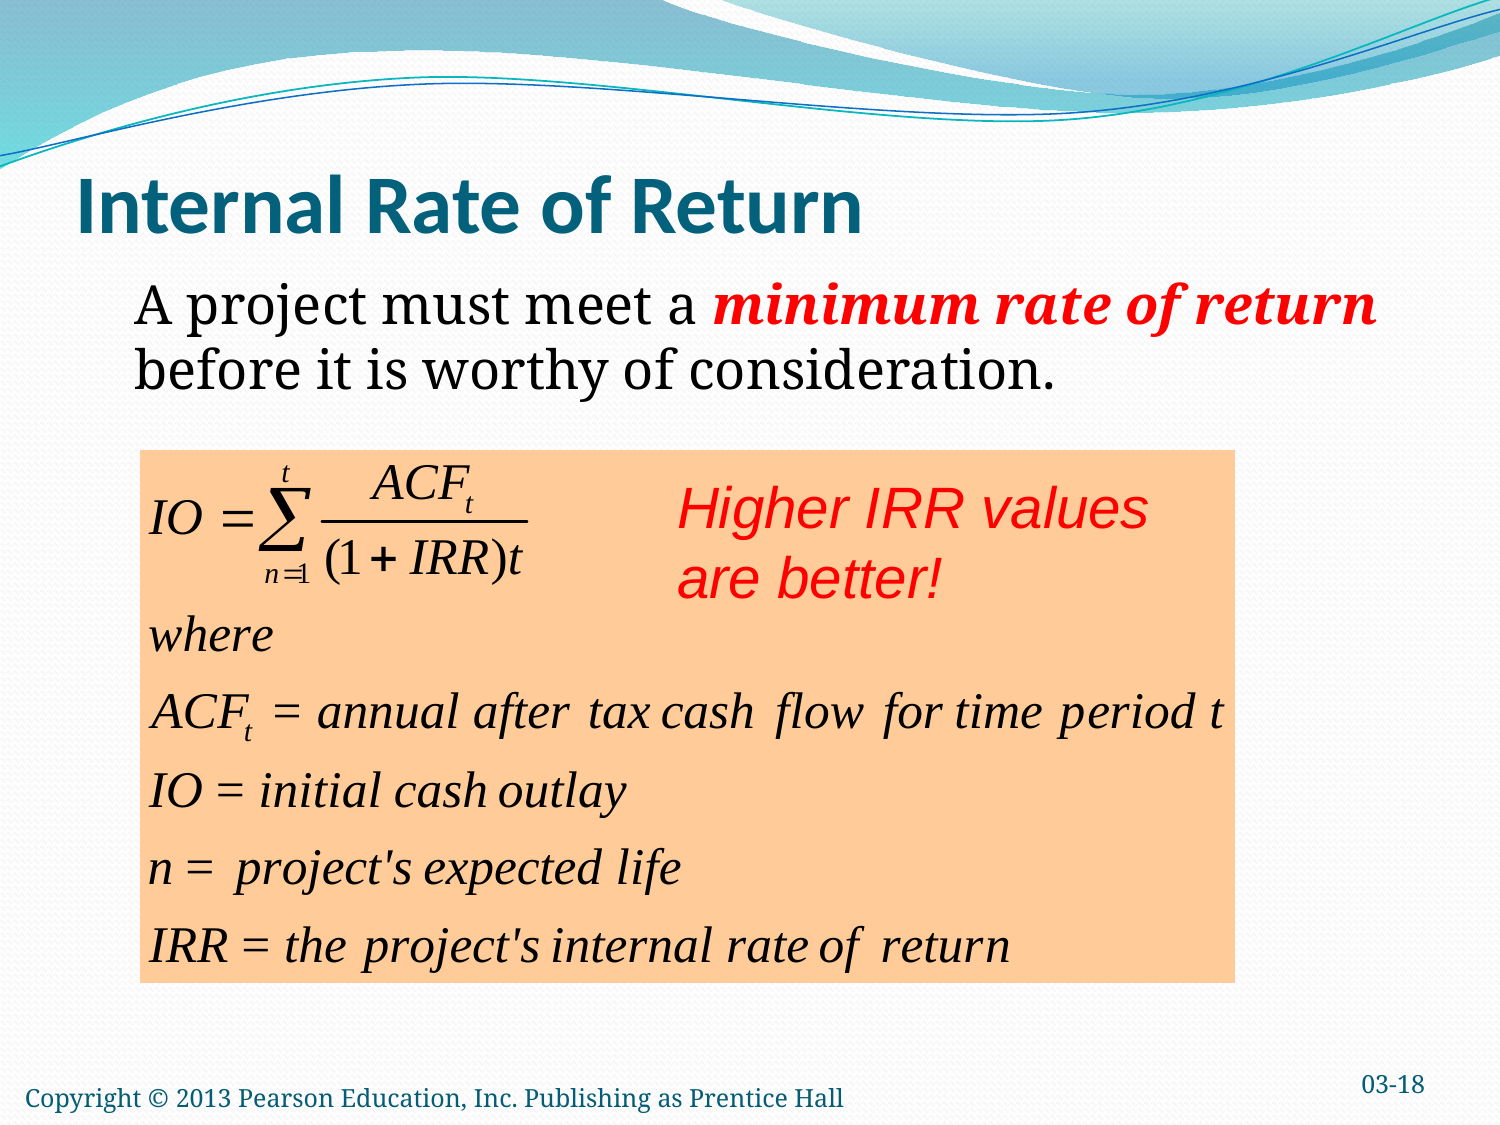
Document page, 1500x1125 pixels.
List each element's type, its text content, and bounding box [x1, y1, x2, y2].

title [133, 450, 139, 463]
title Internal Rate of Return [74, 62, 1426, 251]
slide_number 03-18 [1299, 1042, 1425, 1103]
list A project must meet a minimum rate of return before it is worthy of consideration. [74, 262, 1426, 463]
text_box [139, 449, 1236, 983]
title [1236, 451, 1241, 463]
